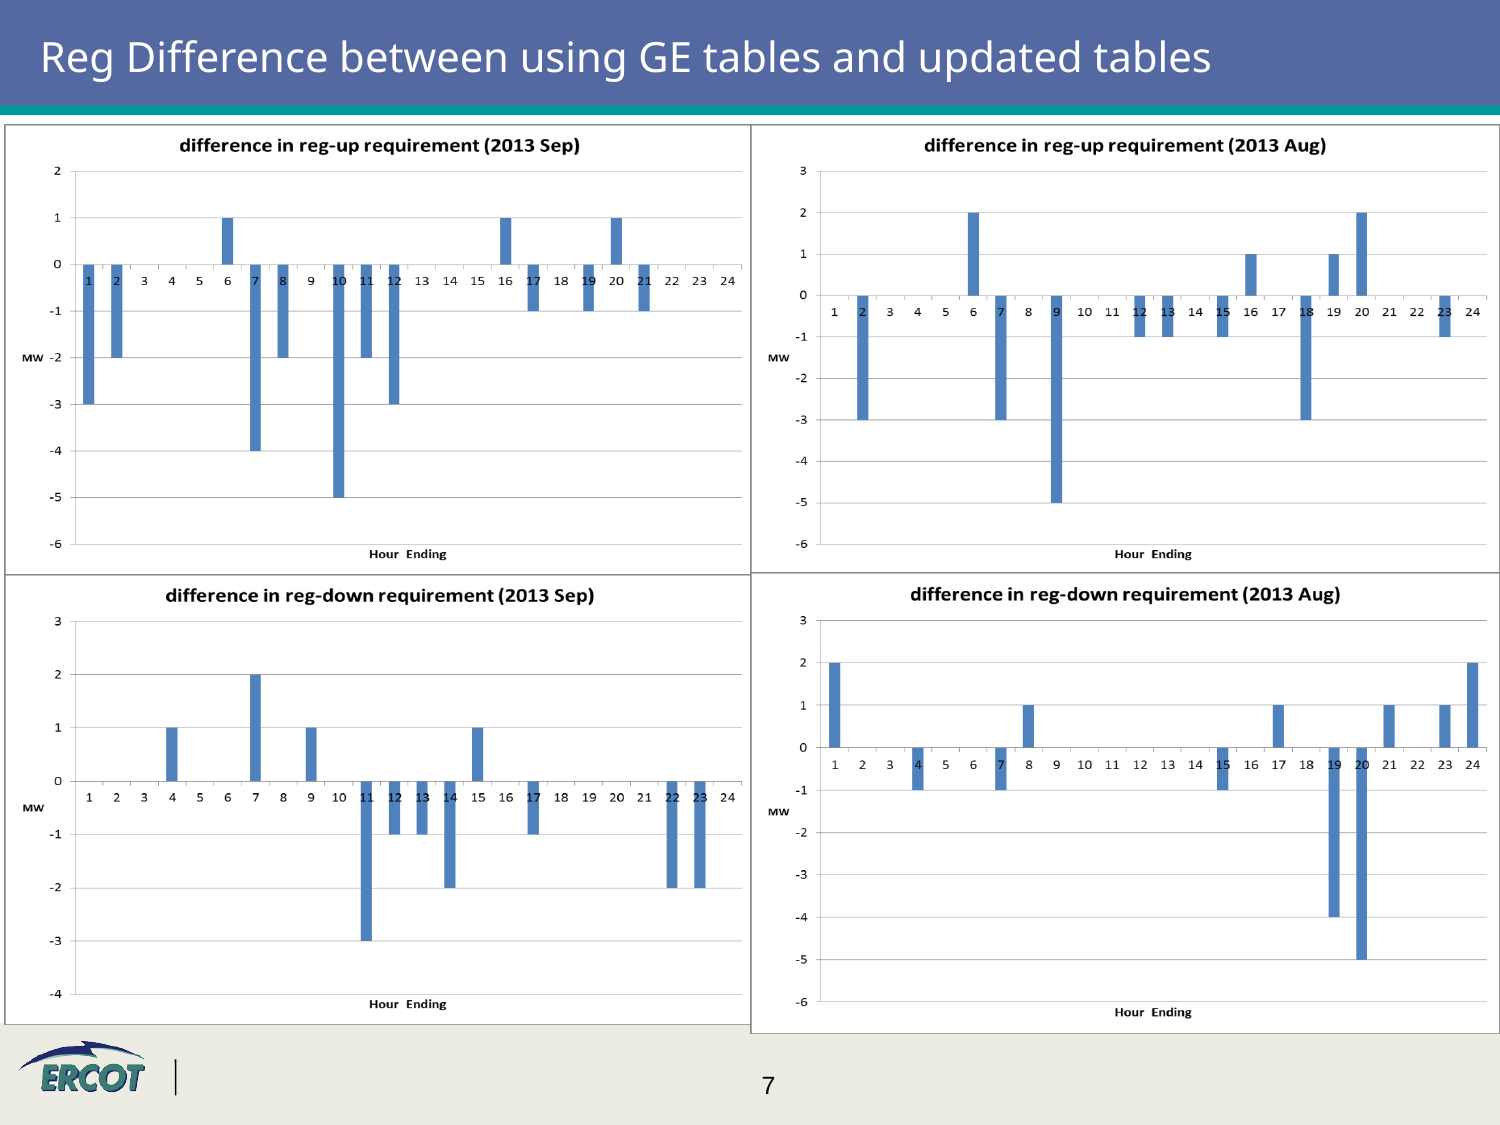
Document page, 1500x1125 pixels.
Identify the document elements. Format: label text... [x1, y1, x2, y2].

picture [10, 1031, 151, 1111]
title Reg Difference between using GE tables and updated tables [24, 0, 1450, 113]
picture [3, 124, 1500, 1034]
